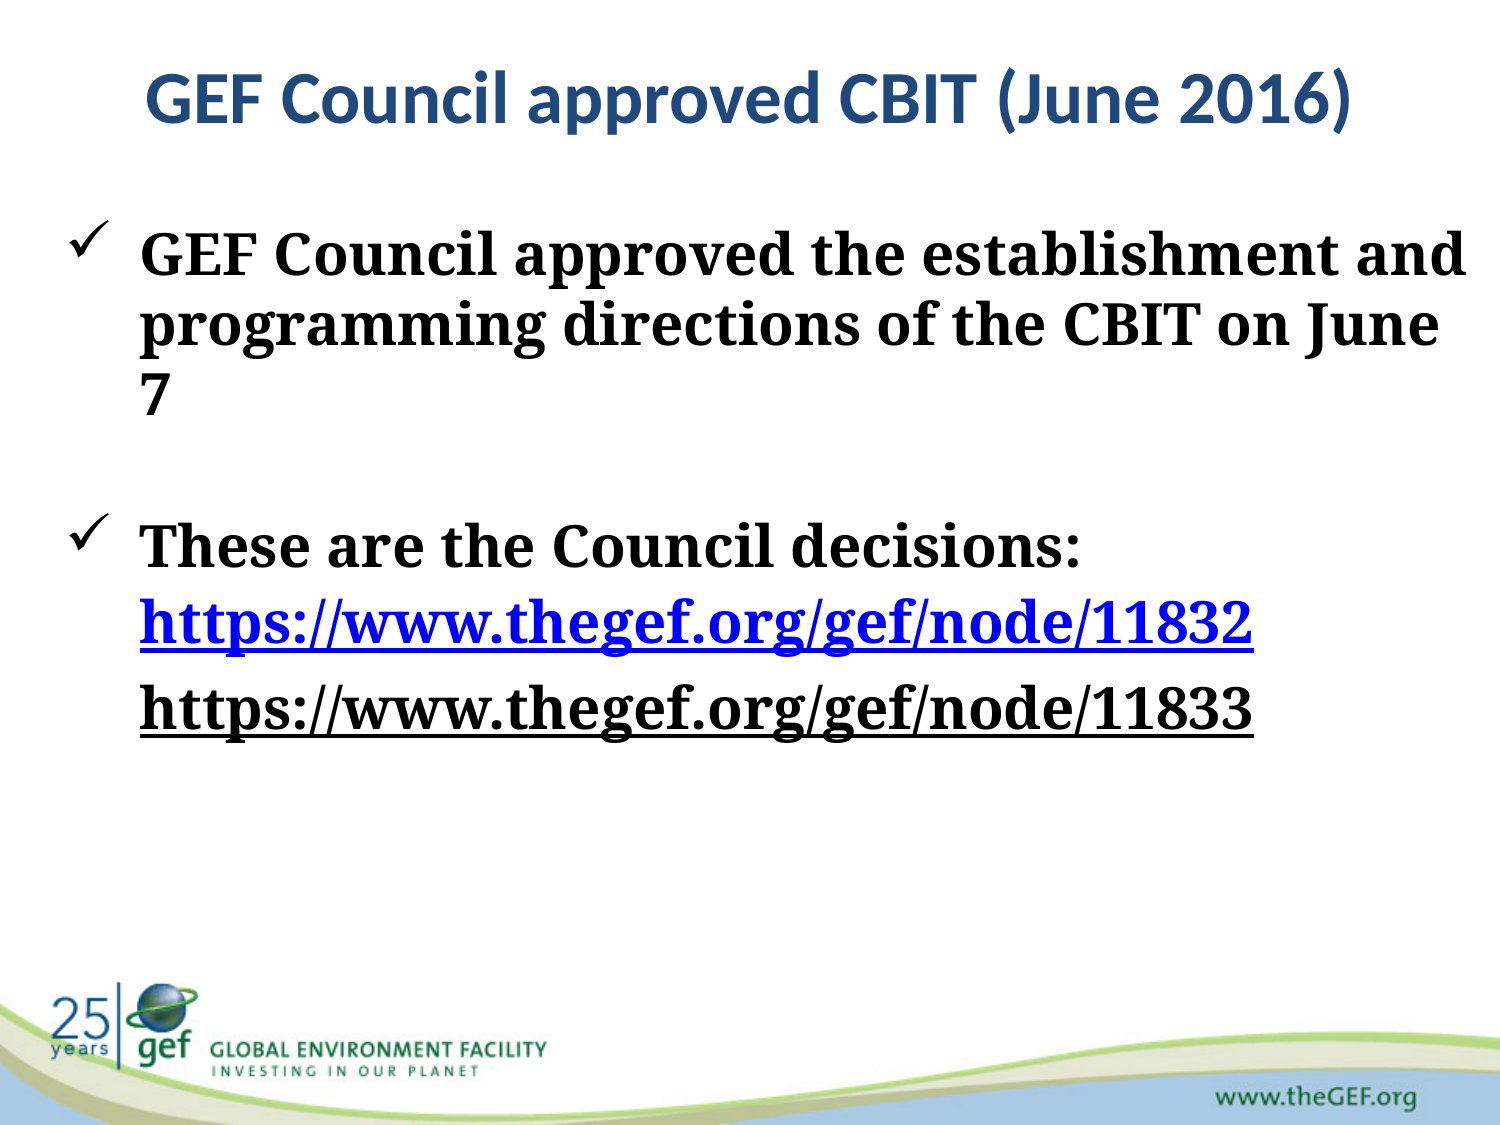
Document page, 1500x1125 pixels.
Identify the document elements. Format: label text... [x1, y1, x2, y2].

picture [0, 920, 1500, 1125]
text_box GEF Council approved the establishment and programming directions of the CBIT on June 7 These are the Council decisions: https://www.thegef.org/gef/node/11832 https://www.thegef.org/gef/node/11833 [49, 209, 1488, 967]
title GEF Council approved CBIT (June 2016) [0, 0, 1500, 188]
